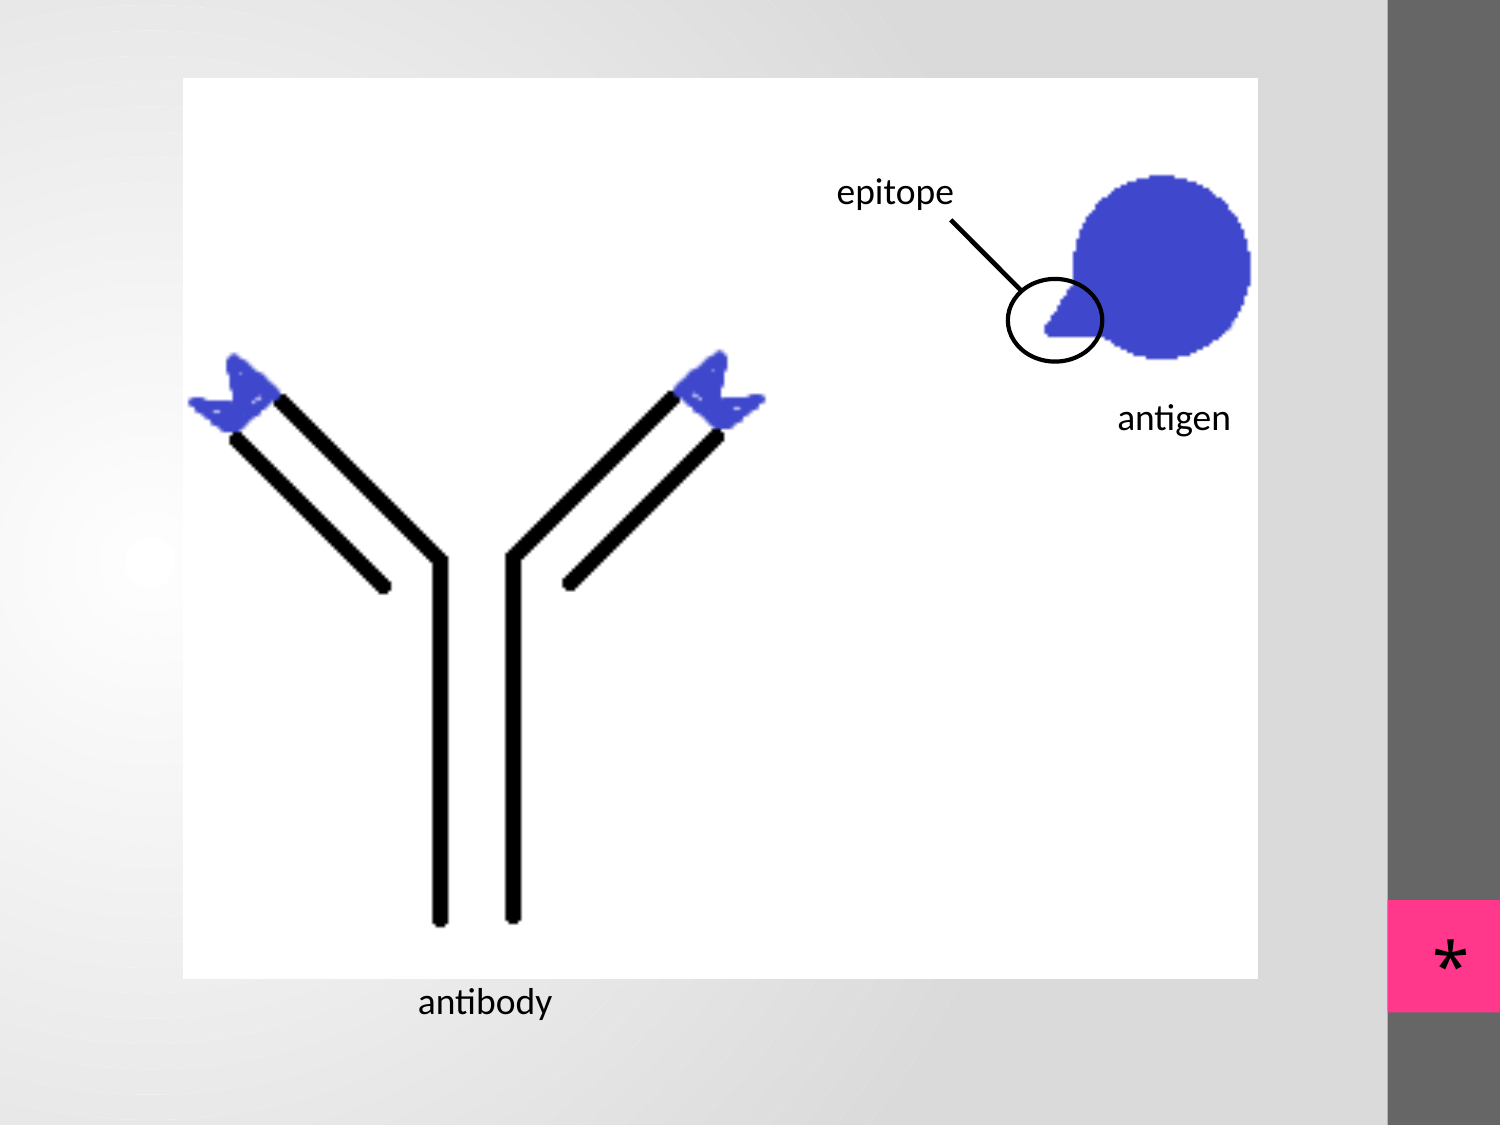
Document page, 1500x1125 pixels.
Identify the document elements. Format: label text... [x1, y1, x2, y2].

picture [182, 77, 1259, 980]
text_box * [1415, 915, 1486, 1011]
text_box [950, 219, 1023, 292]
text_box antibody [402, 987, 568, 1029]
